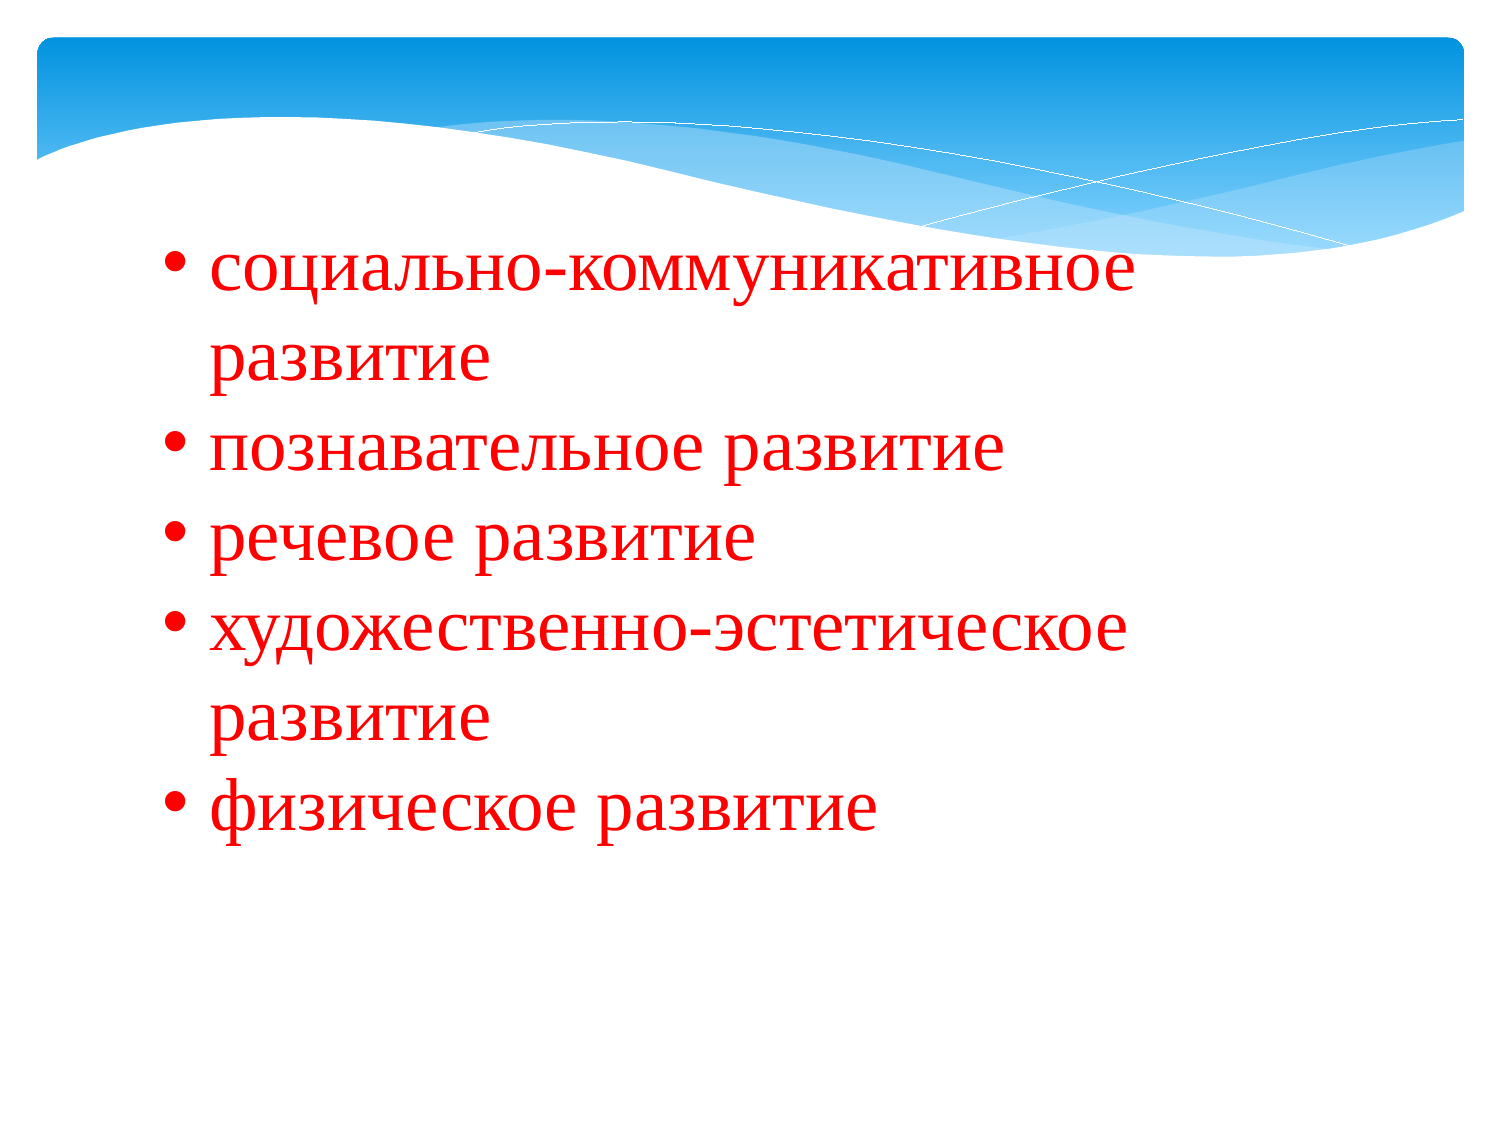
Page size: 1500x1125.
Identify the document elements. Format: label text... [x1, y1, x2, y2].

text_box социально-коммуникативное развитие познавательное развитие речевое развитие художественно-эстетическое развитие физическое развитие [147, 208, 1353, 853]
